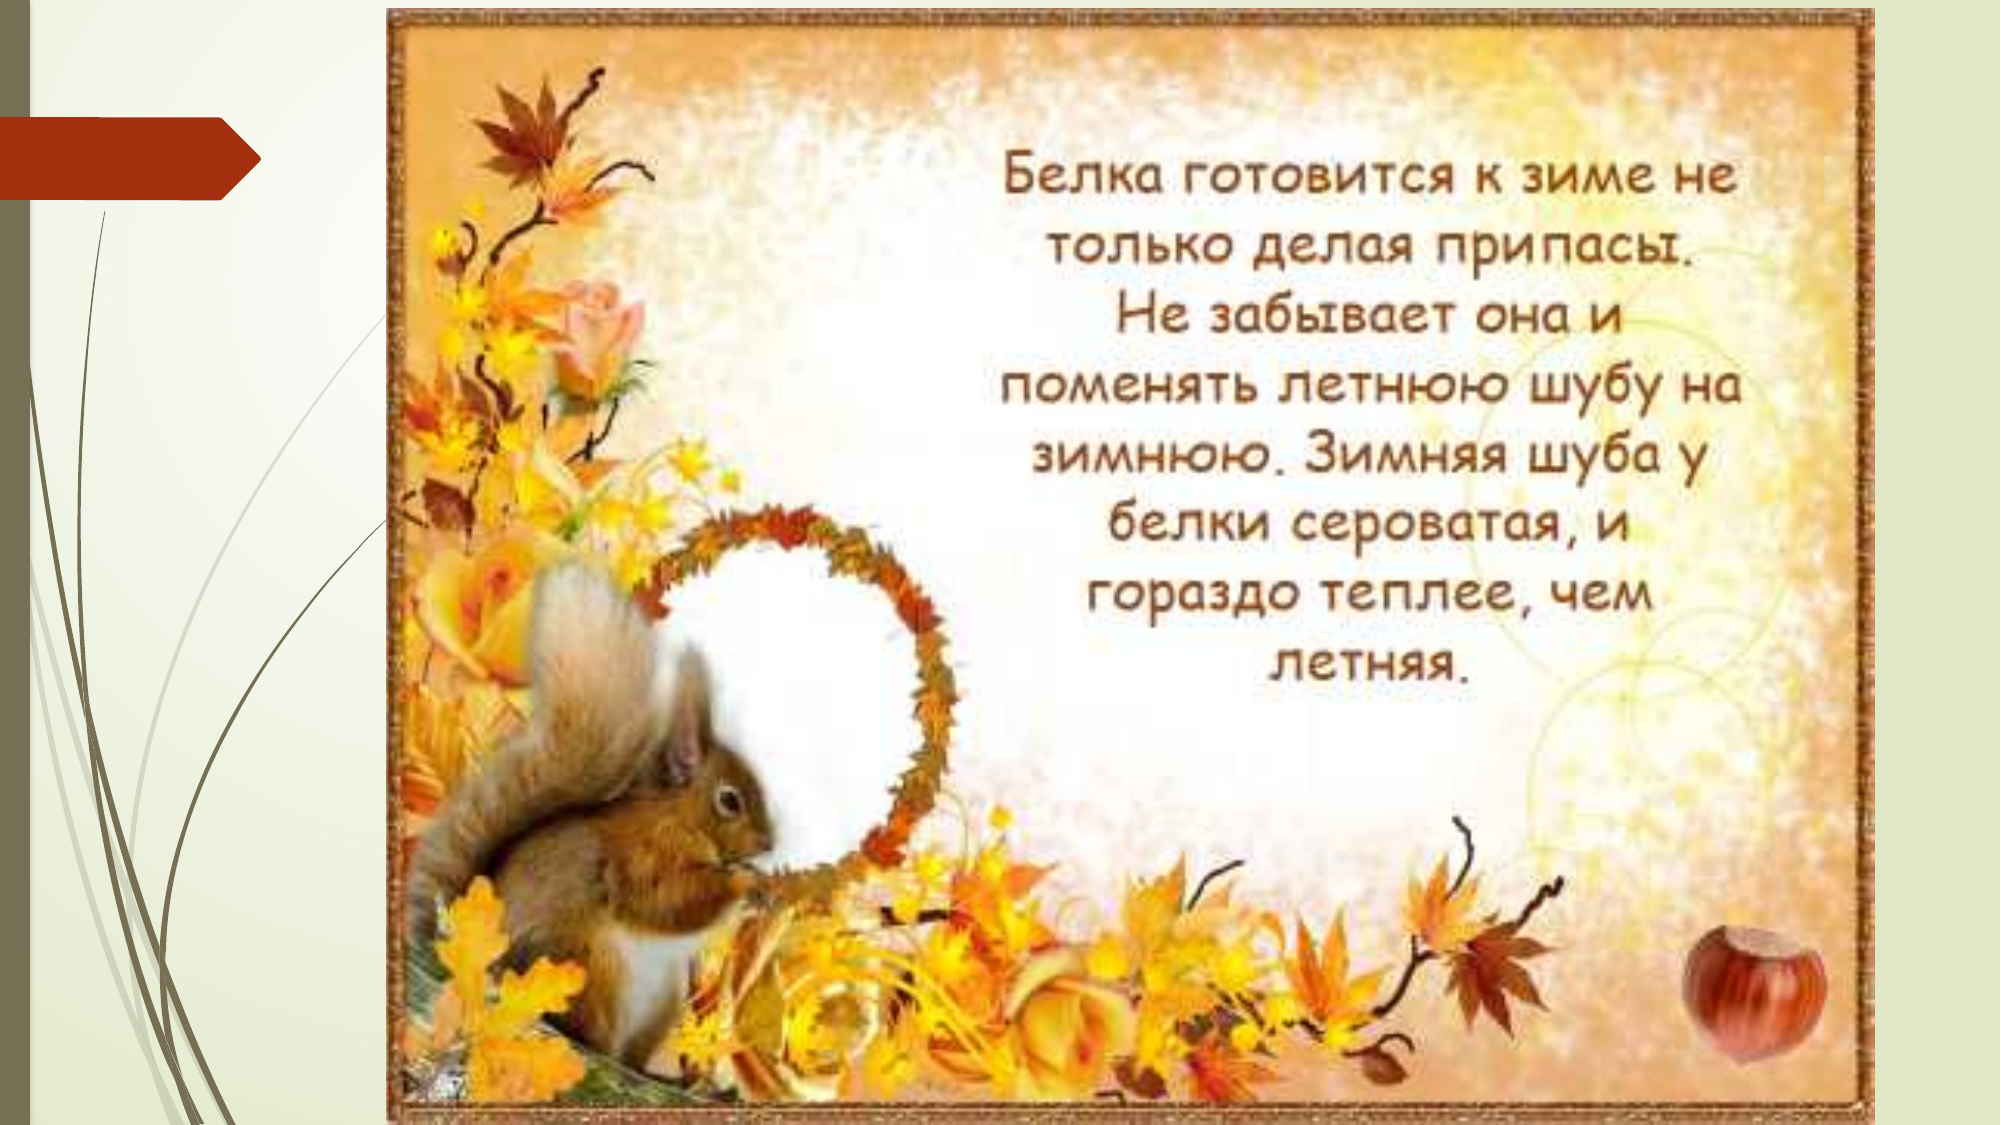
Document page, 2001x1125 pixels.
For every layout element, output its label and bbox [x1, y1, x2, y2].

picture [386, 8, 1876, 1125]
